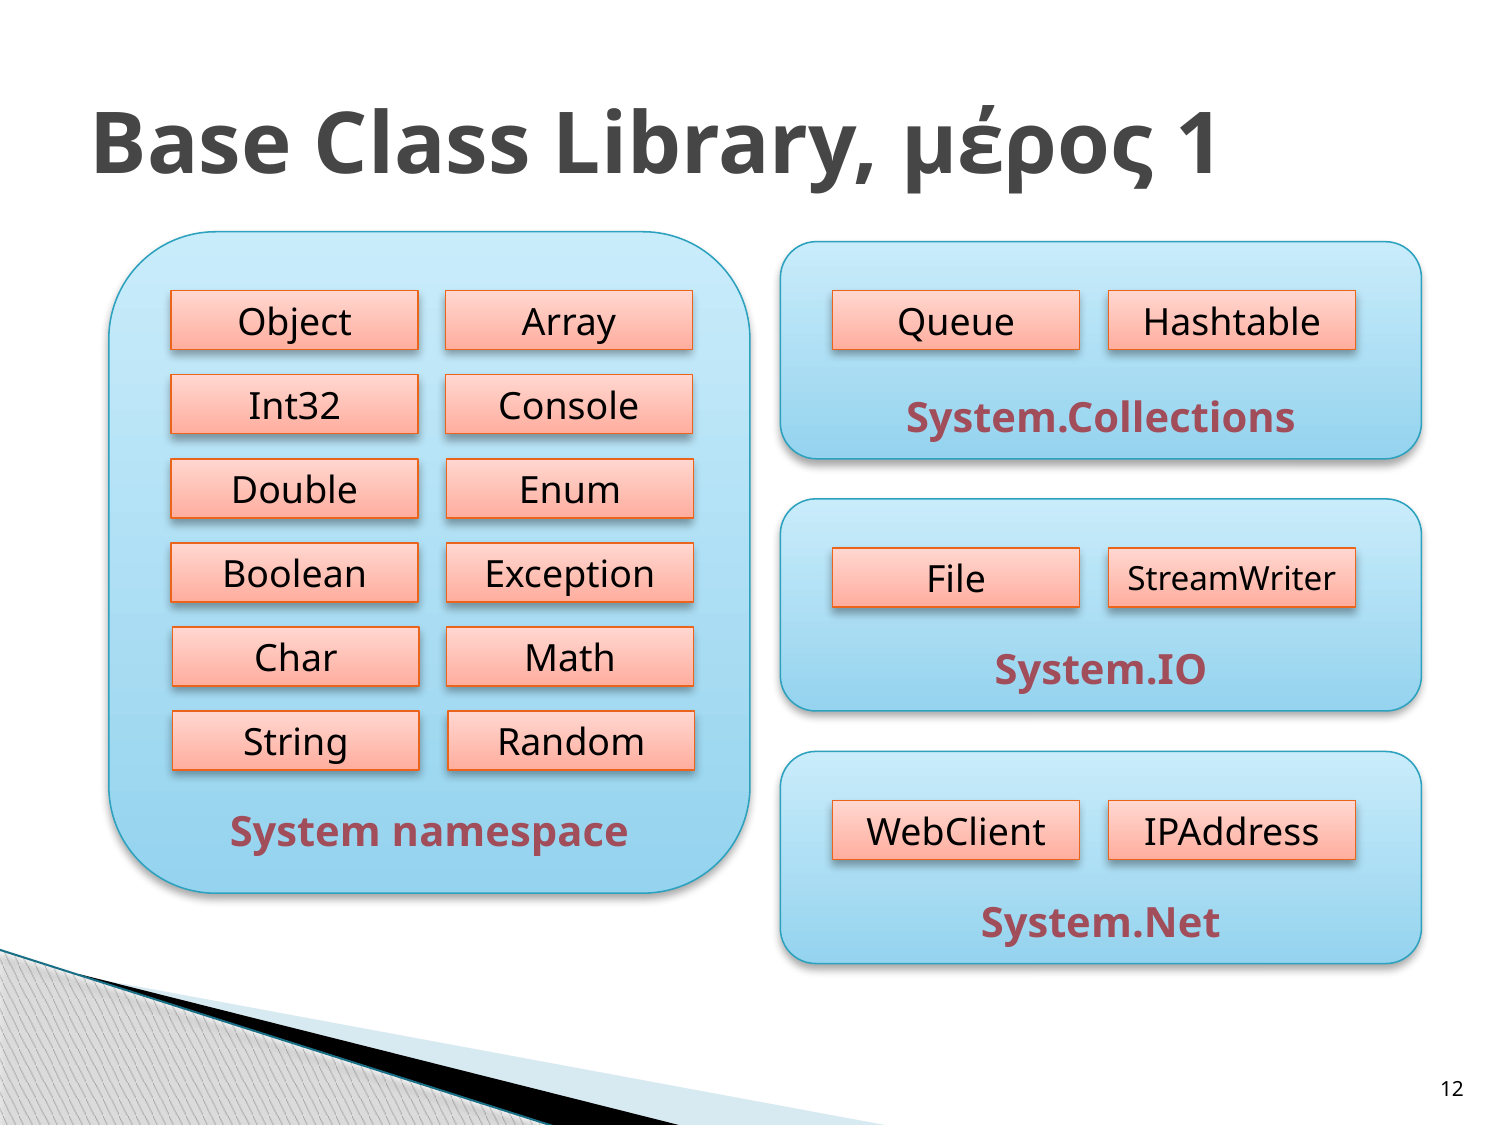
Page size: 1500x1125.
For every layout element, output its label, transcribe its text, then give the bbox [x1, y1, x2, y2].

text_box Math [446, 626, 694, 687]
text_box StreamWriter [1108, 547, 1356, 608]
text_box Object [170, 290, 419, 350]
text_box System.Net [779, 750, 1423, 965]
text_box Double [170, 458, 419, 519]
text_box File [832, 547, 1080, 608]
text_box WebClient [832, 800, 1080, 860]
text_box Array [445, 290, 693, 350]
text_box Exception [446, 542, 694, 603]
text_box Boolean [170, 542, 419, 603]
text_box Queue [832, 290, 1080, 350]
text_box System.IO [779, 498, 1423, 712]
text_box Char [172, 626, 420, 687]
text_box System.Collections [779, 240, 1423, 460]
text_box IPAddress [1108, 800, 1356, 860]
text_box Random [447, 710, 695, 771]
slide_number 12 [1418, 1051, 1479, 1112]
text_box Console [445, 374, 693, 434]
text_box String [172, 710, 420, 771]
title Base Class Library, μέρος 1 [75, 45, 1425, 233]
text_box Hashtable [1108, 290, 1356, 350]
text_box Int32 [170, 374, 419, 434]
text_box System namespace [108, 230, 751, 894]
text_box Enum [446, 458, 694, 519]
